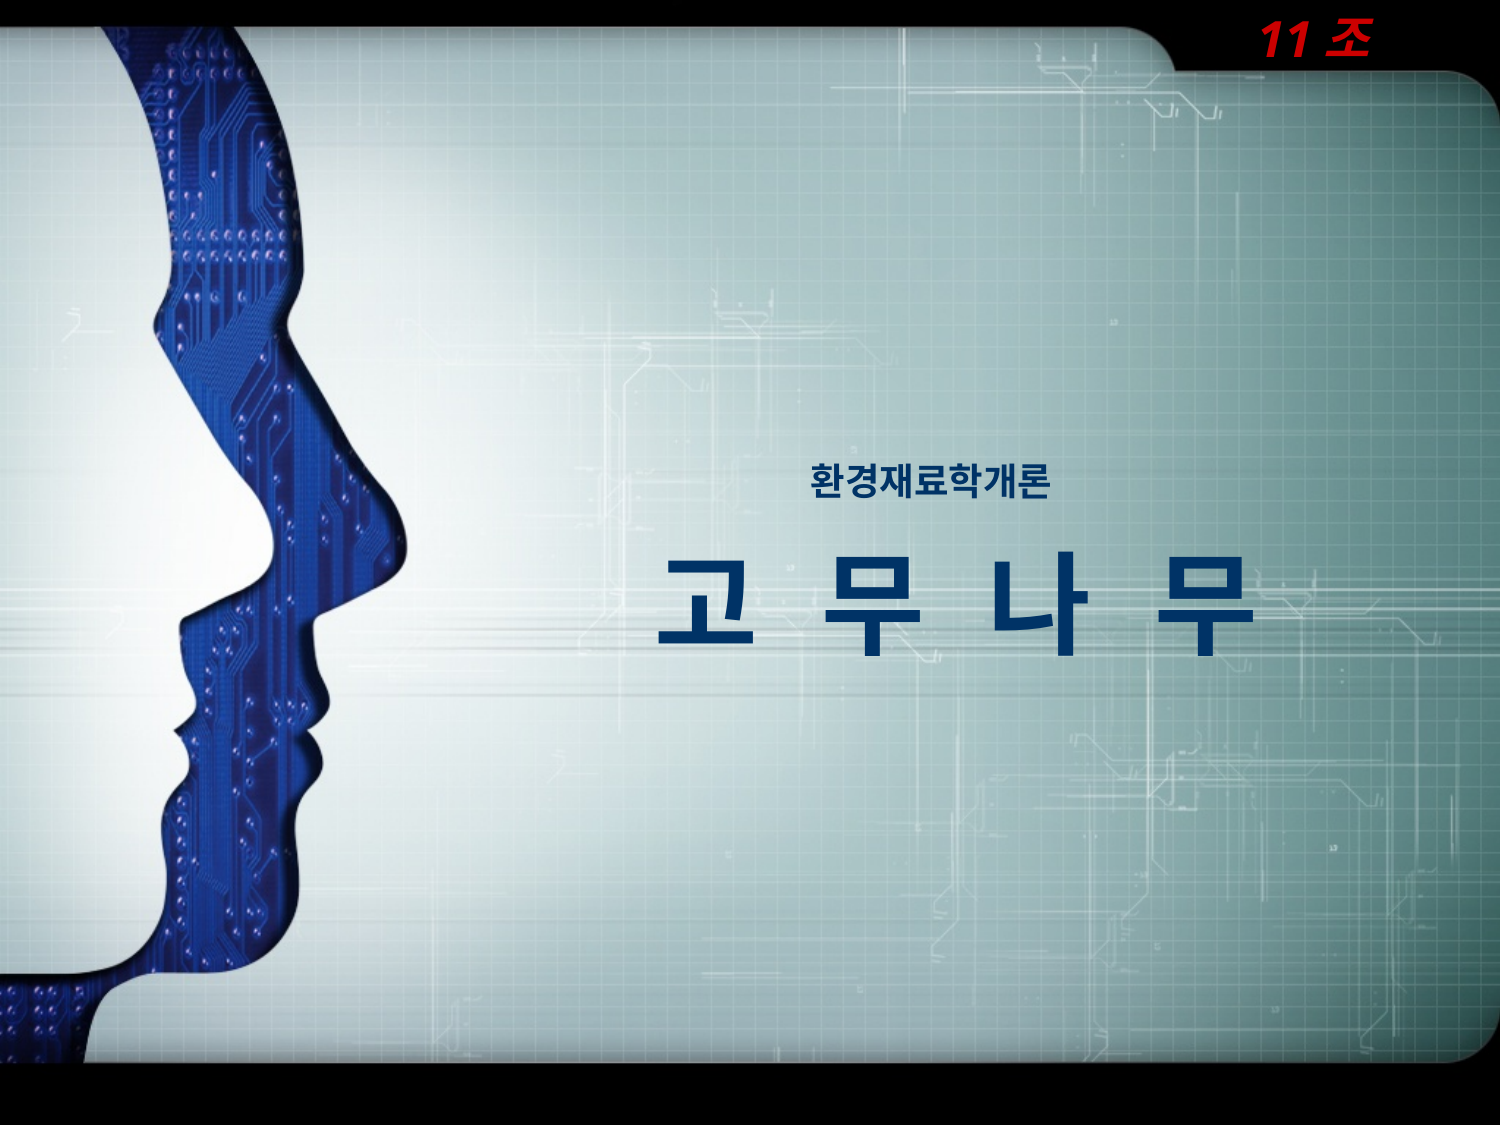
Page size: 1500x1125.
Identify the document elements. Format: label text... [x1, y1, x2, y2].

subtitle 환경재료학개론 [462, 450, 1400, 538]
title 고 무 나 무 [462, 552, 1450, 650]
picture [0, 0, 1500, 1125]
